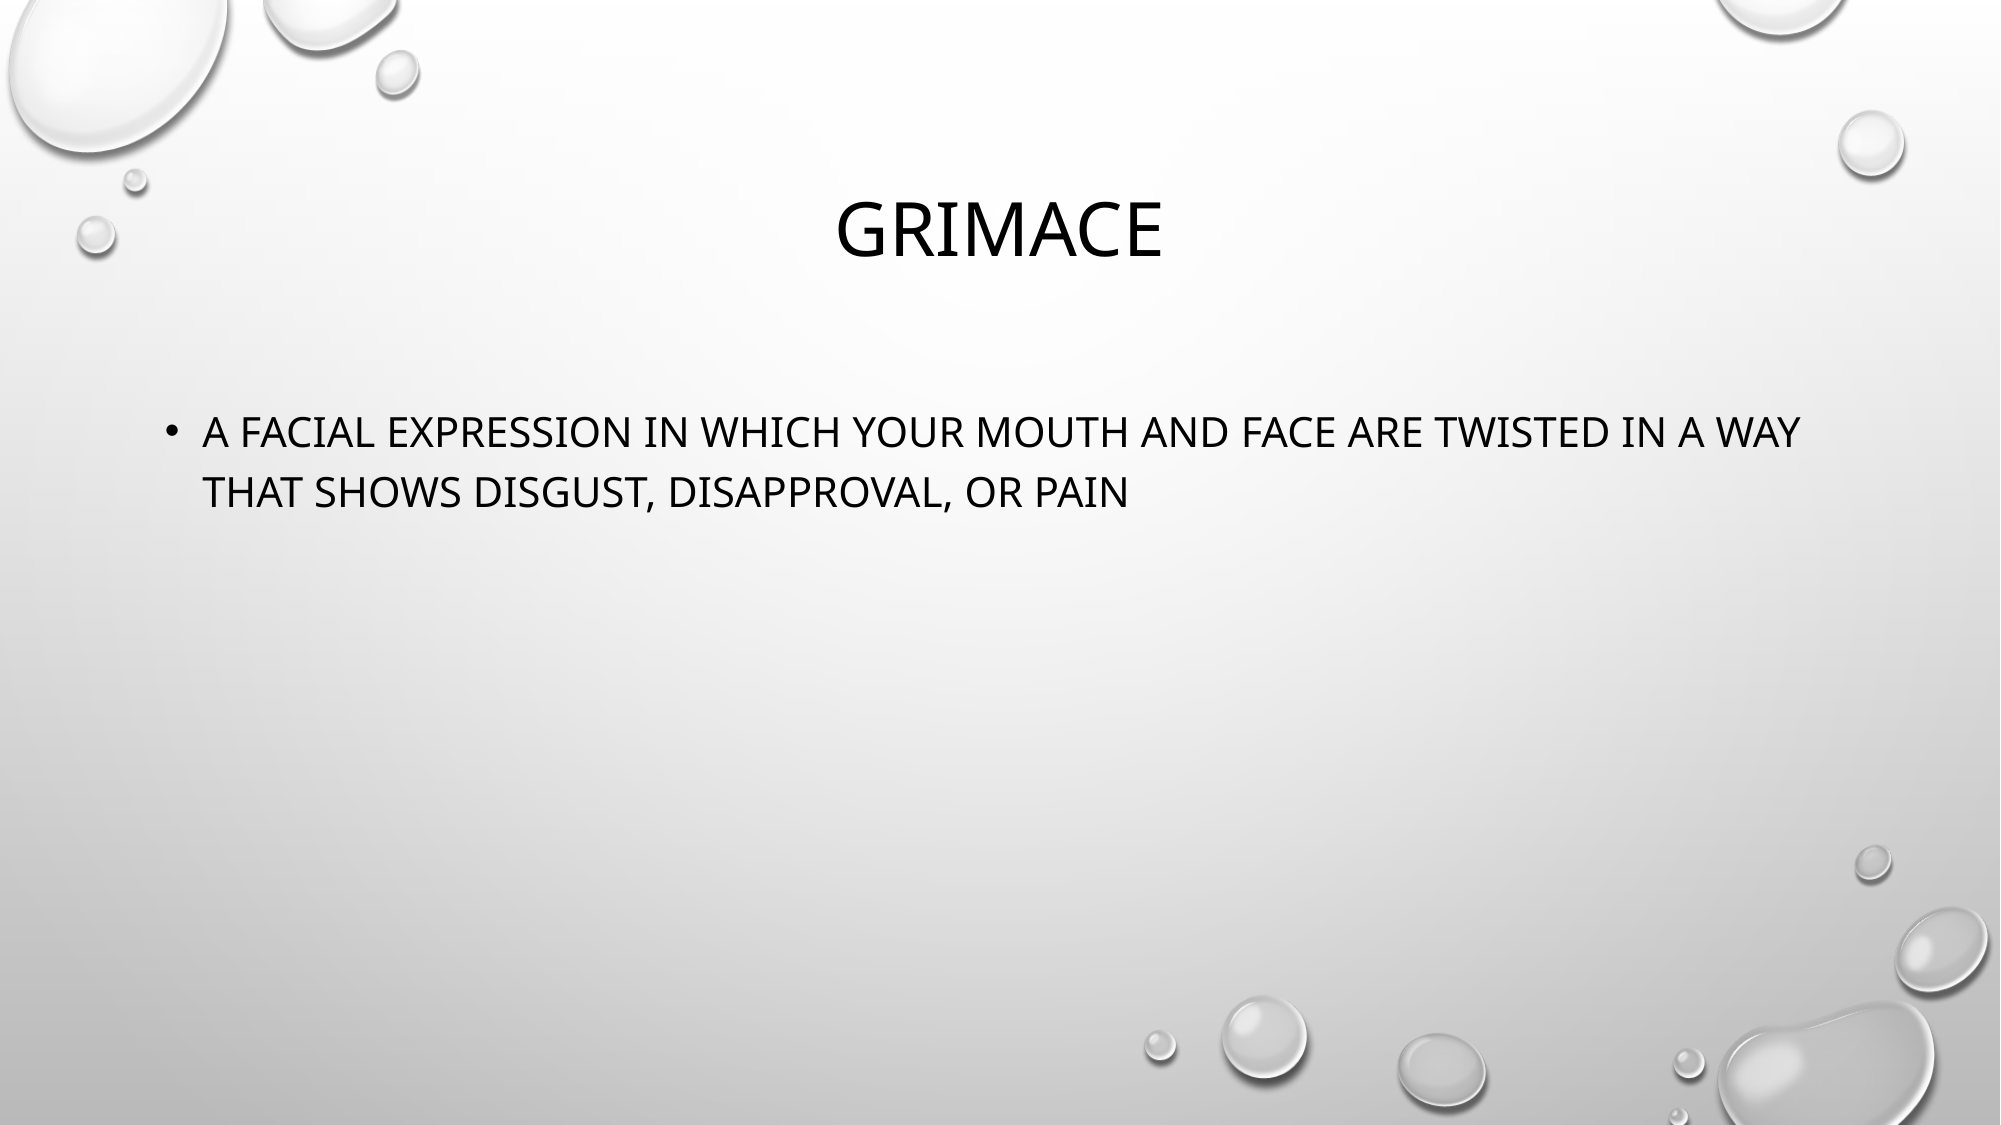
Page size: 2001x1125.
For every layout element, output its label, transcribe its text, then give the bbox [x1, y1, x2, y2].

title grimace [149, 101, 1851, 364]
picture [0, 0, 2000, 1125]
list a facial expression in which your mouth and face are twisted in a way that shows disgust, disapproval, or pain [149, 388, 1850, 950]
